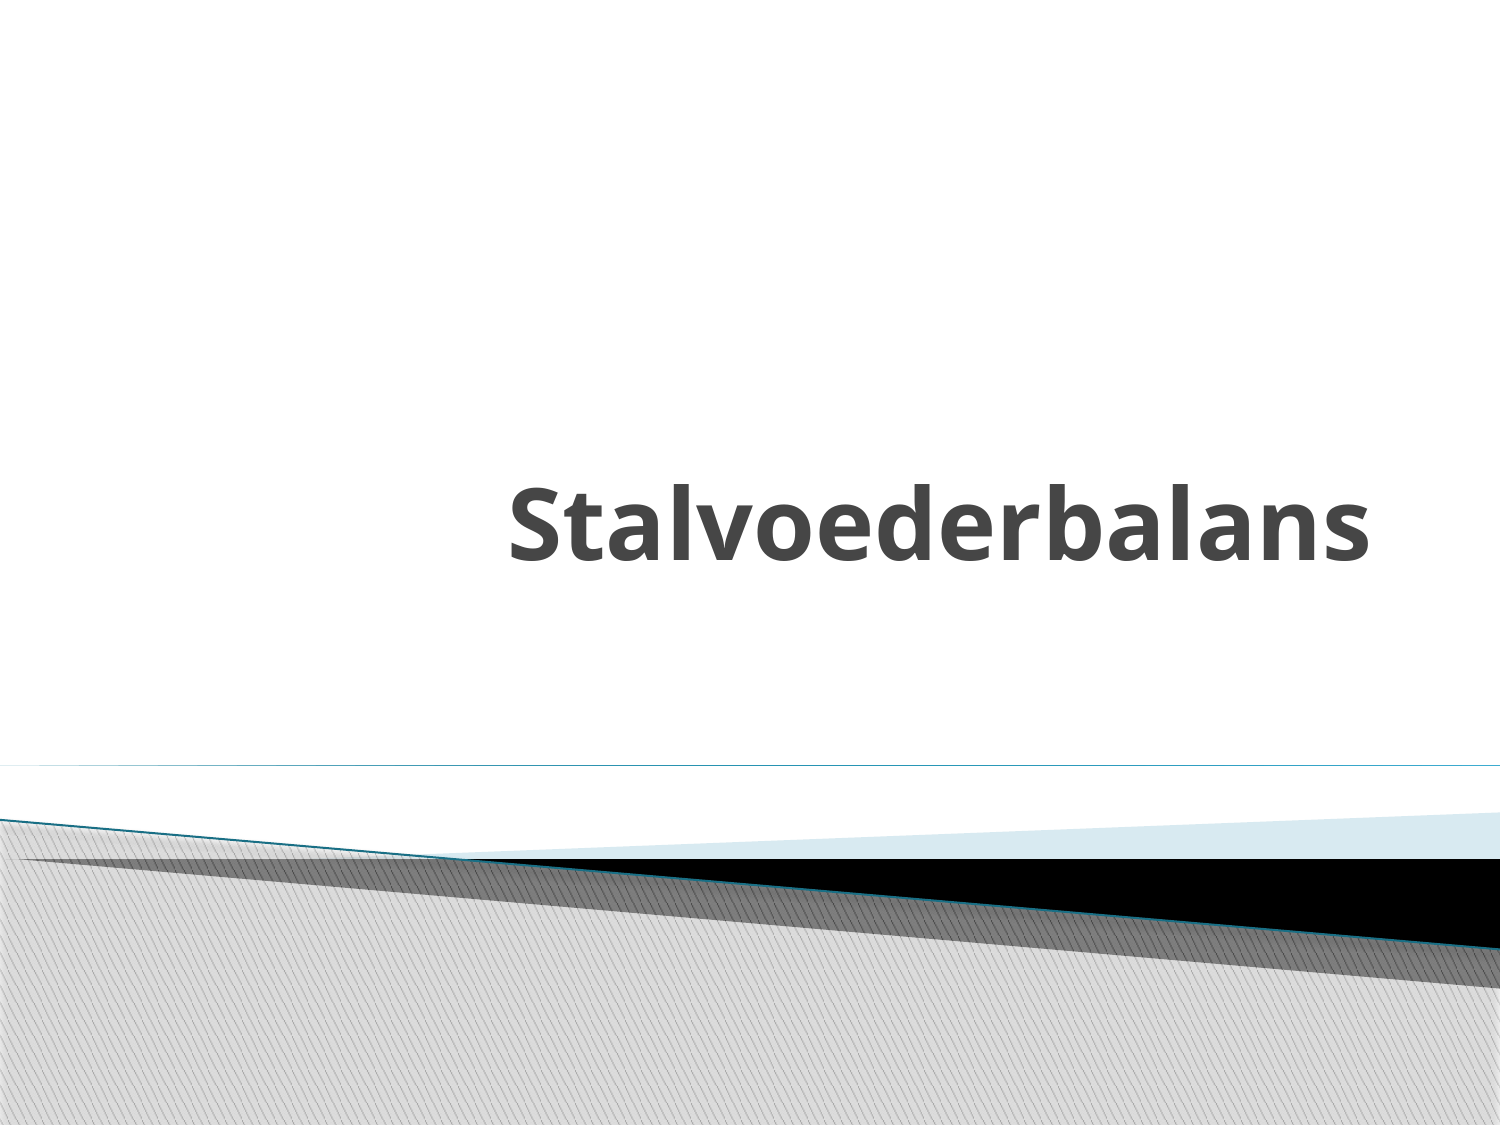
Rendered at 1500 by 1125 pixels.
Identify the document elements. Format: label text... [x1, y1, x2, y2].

picture [5, 859, 1500, 989]
title Stalvoederbalans [112, 287, 1388, 588]
